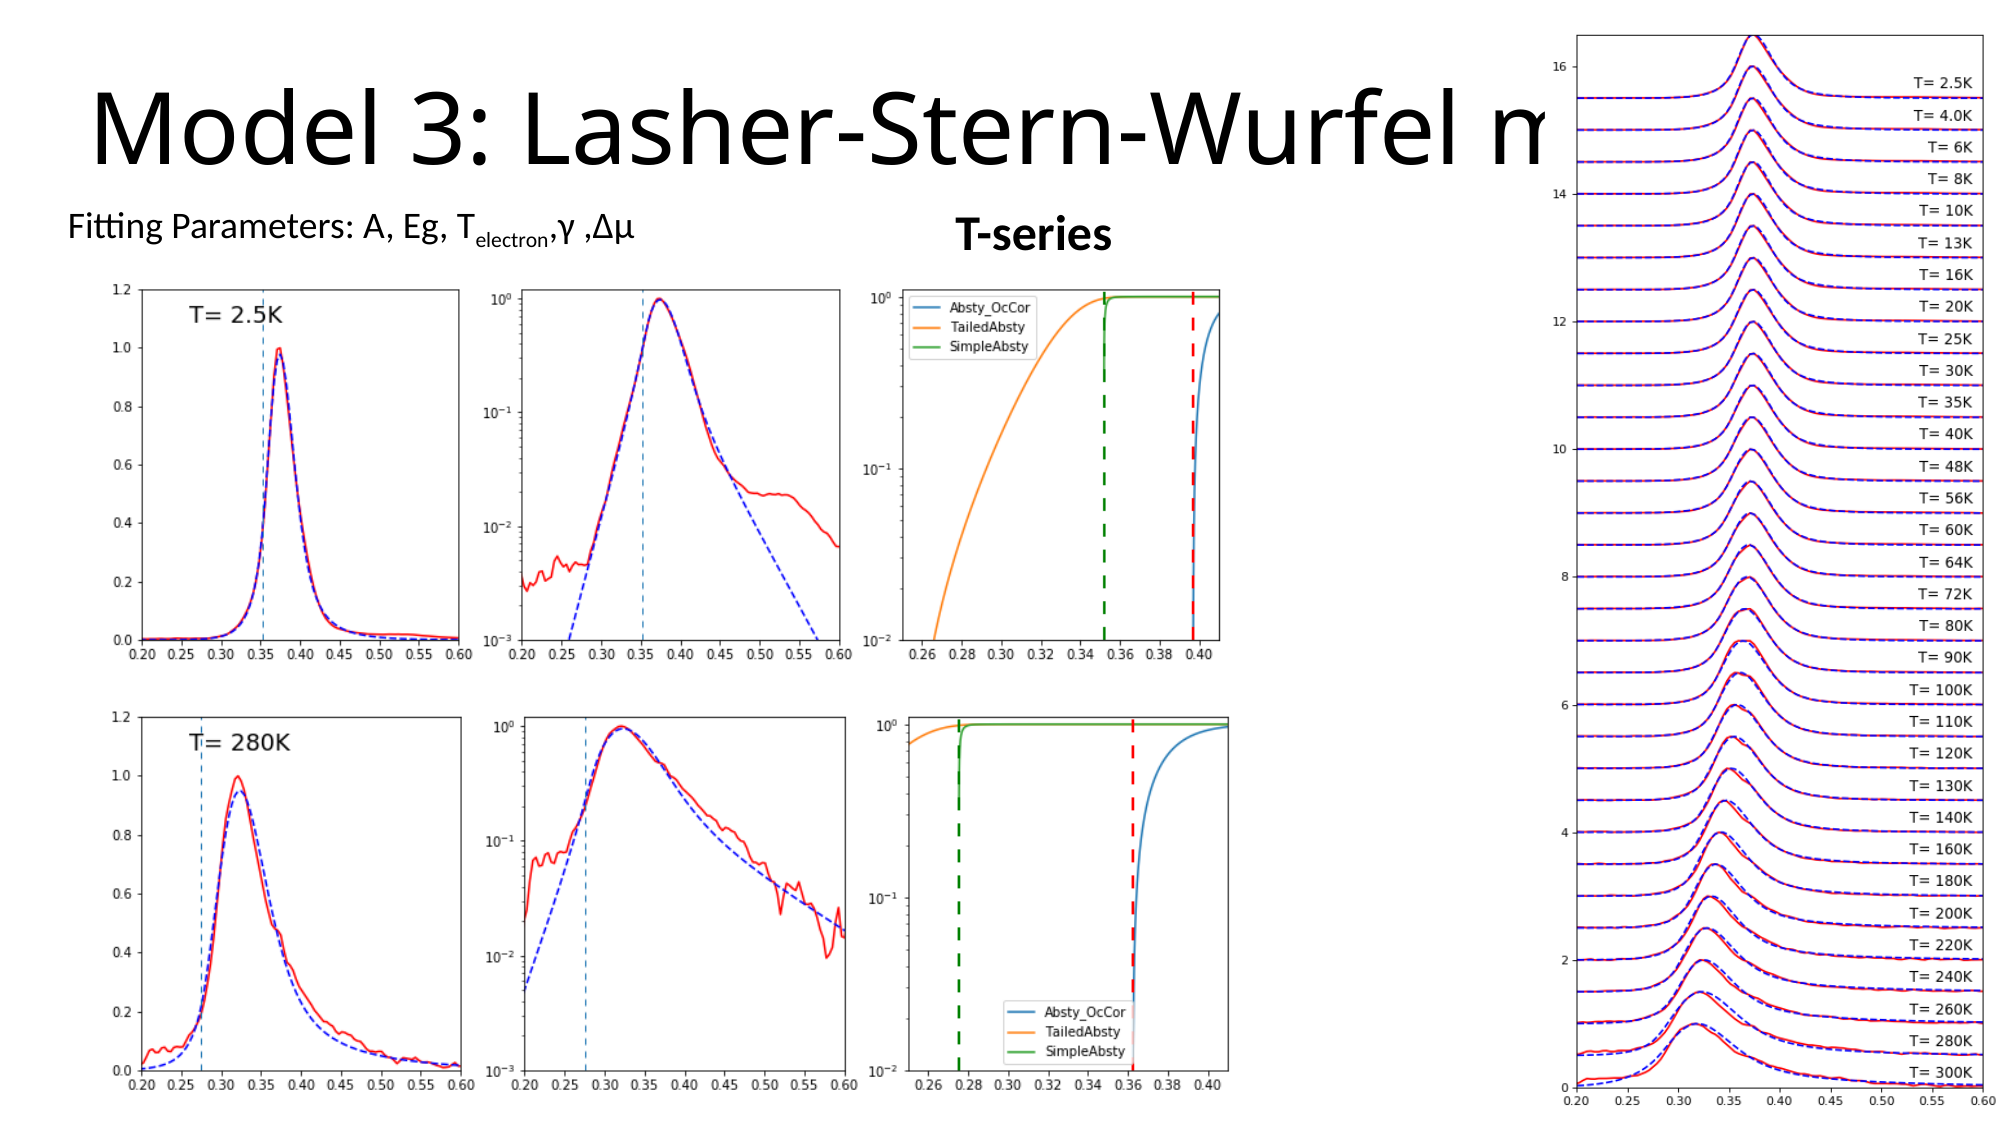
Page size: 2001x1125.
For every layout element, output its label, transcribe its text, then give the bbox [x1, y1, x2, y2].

text_box Fitting Parameters: A, Eg, Telectron,γ ,Δμ [53, 193, 658, 260]
text_box T-series [940, 193, 1128, 269]
title Model 3: Lasher-Stern-Wurfel model [24, 3, 1852, 194]
picture [1544, 18, 2000, 1120]
picture [104, 703, 1237, 1103]
picture [104, 273, 1237, 673]
